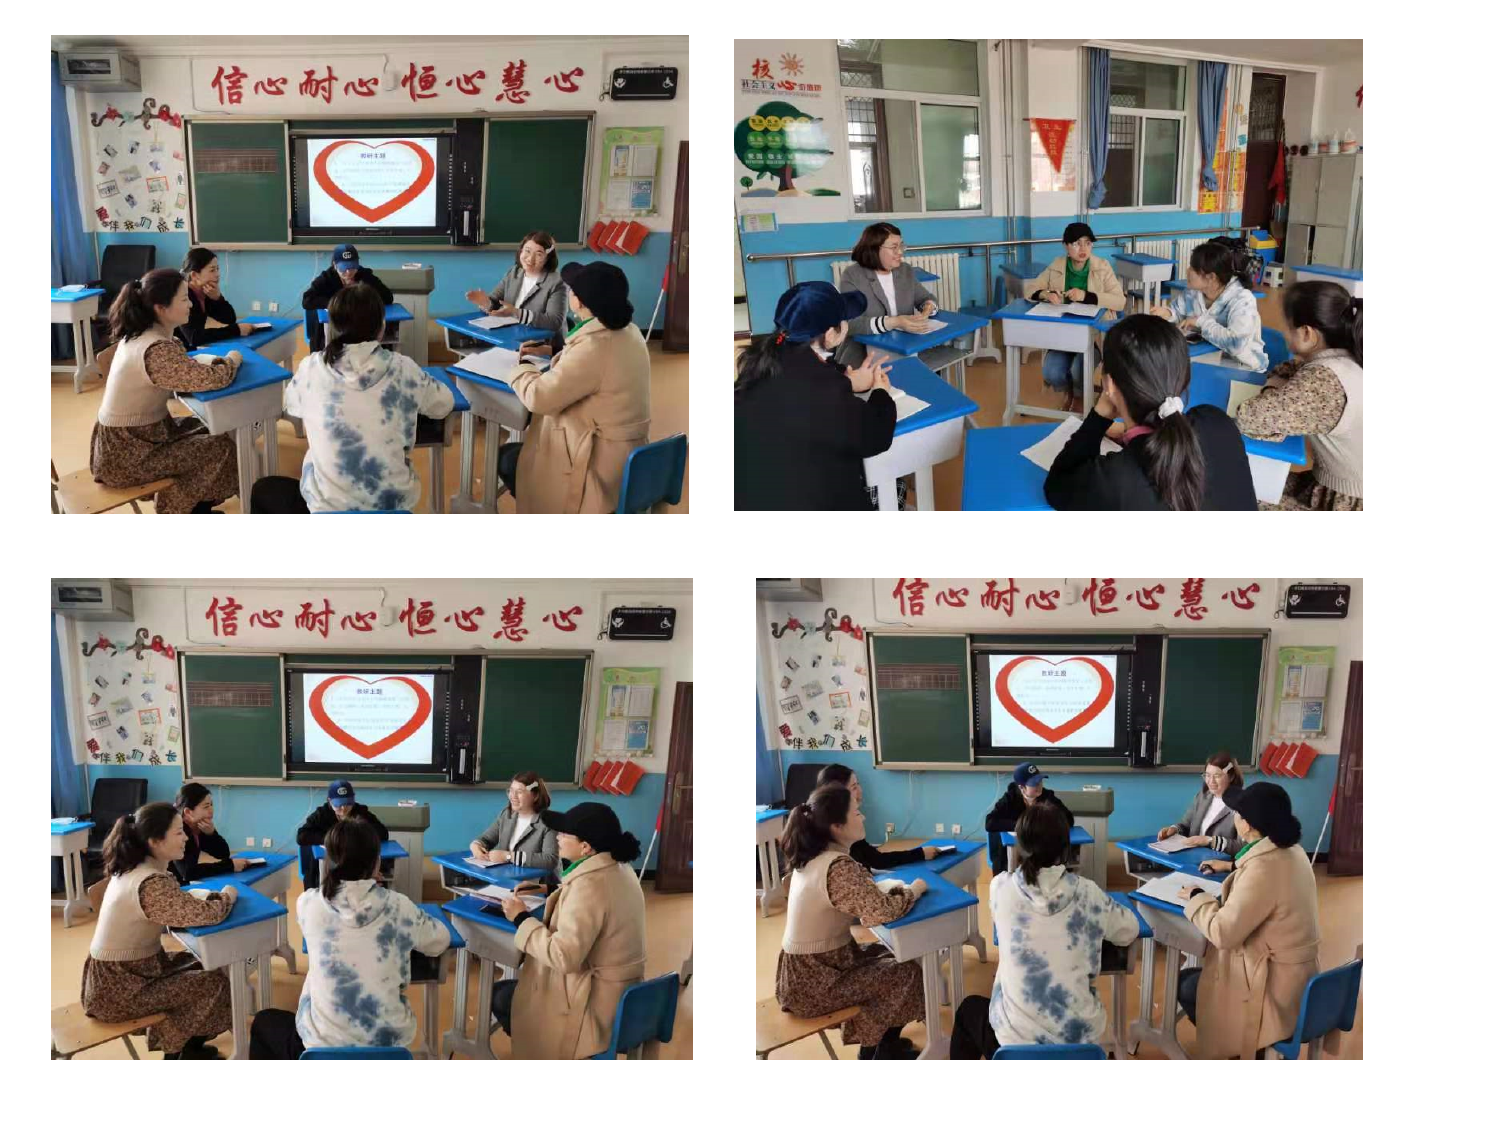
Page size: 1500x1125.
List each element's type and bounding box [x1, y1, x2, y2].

picture [51, 35, 690, 514]
picture [756, 578, 1363, 1060]
picture [51, 578, 693, 1060]
picture [733, 39, 1363, 511]
